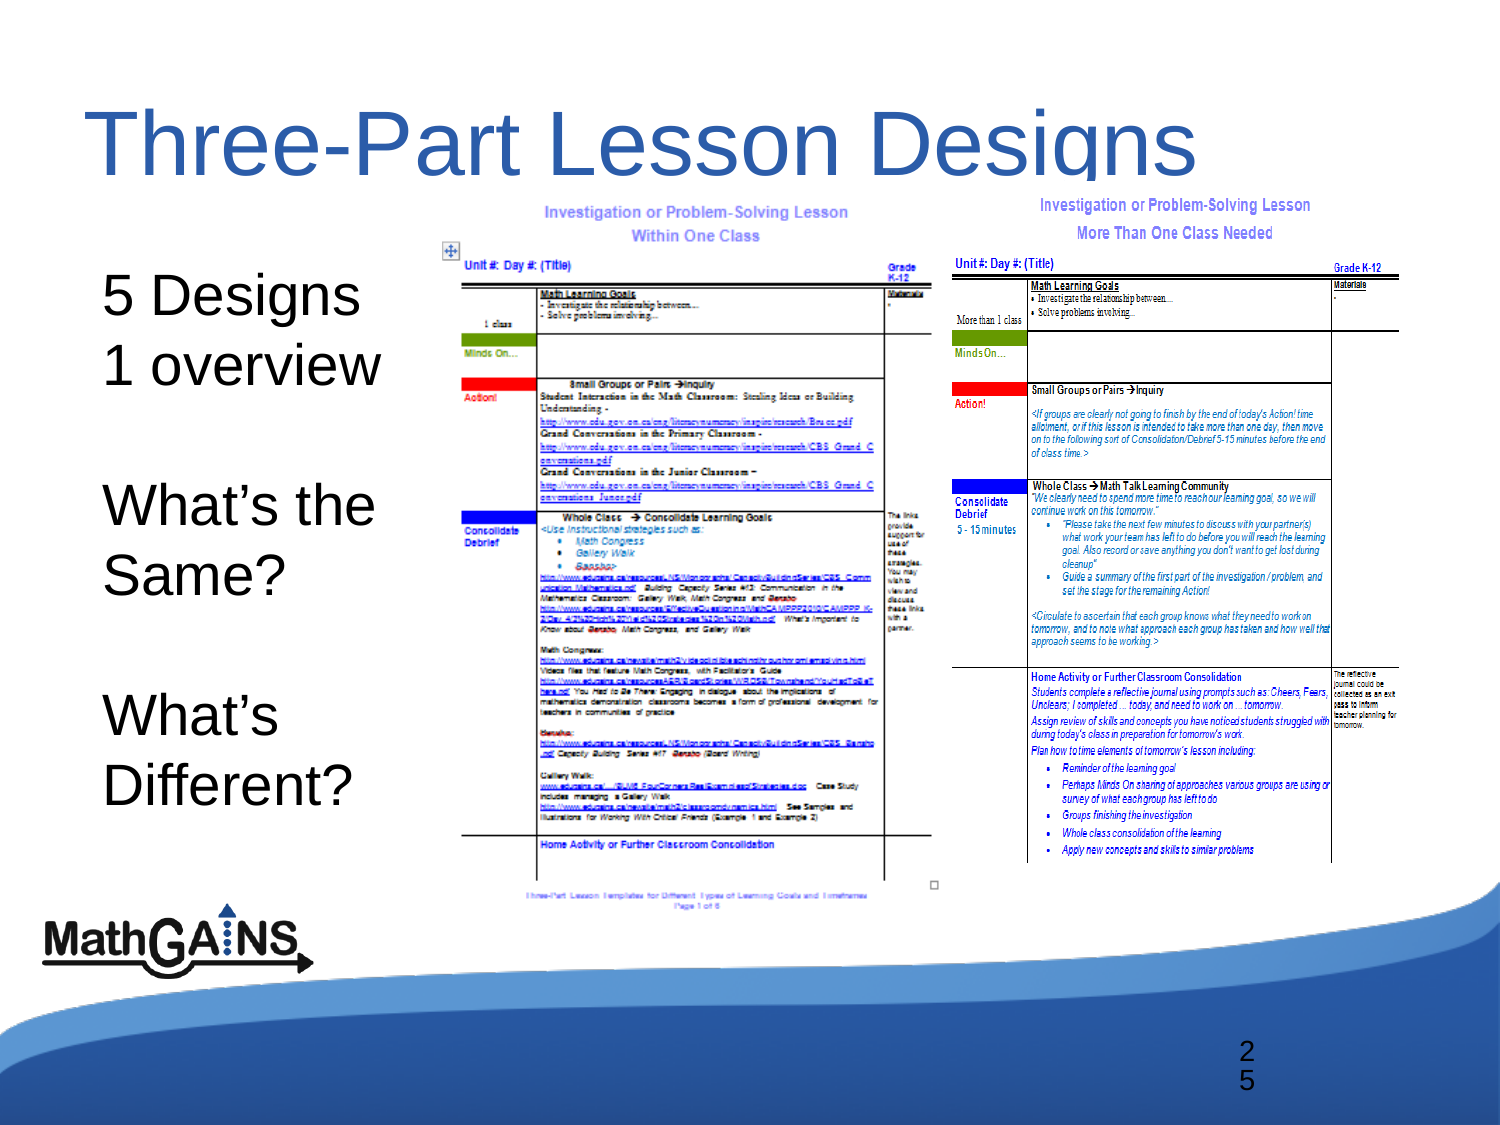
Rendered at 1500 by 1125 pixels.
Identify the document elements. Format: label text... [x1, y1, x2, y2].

text_box 5 Designs 1 overview What’s the Same? What’s Different? [87, 249, 413, 825]
slide_number 25 [1223, 1023, 1277, 1075]
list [442, 181, 951, 912]
picture [949, 181, 1401, 863]
title Three-Part Lesson Designs [74, 14, 1426, 263]
picture [0, 878, 1500, 1125]
